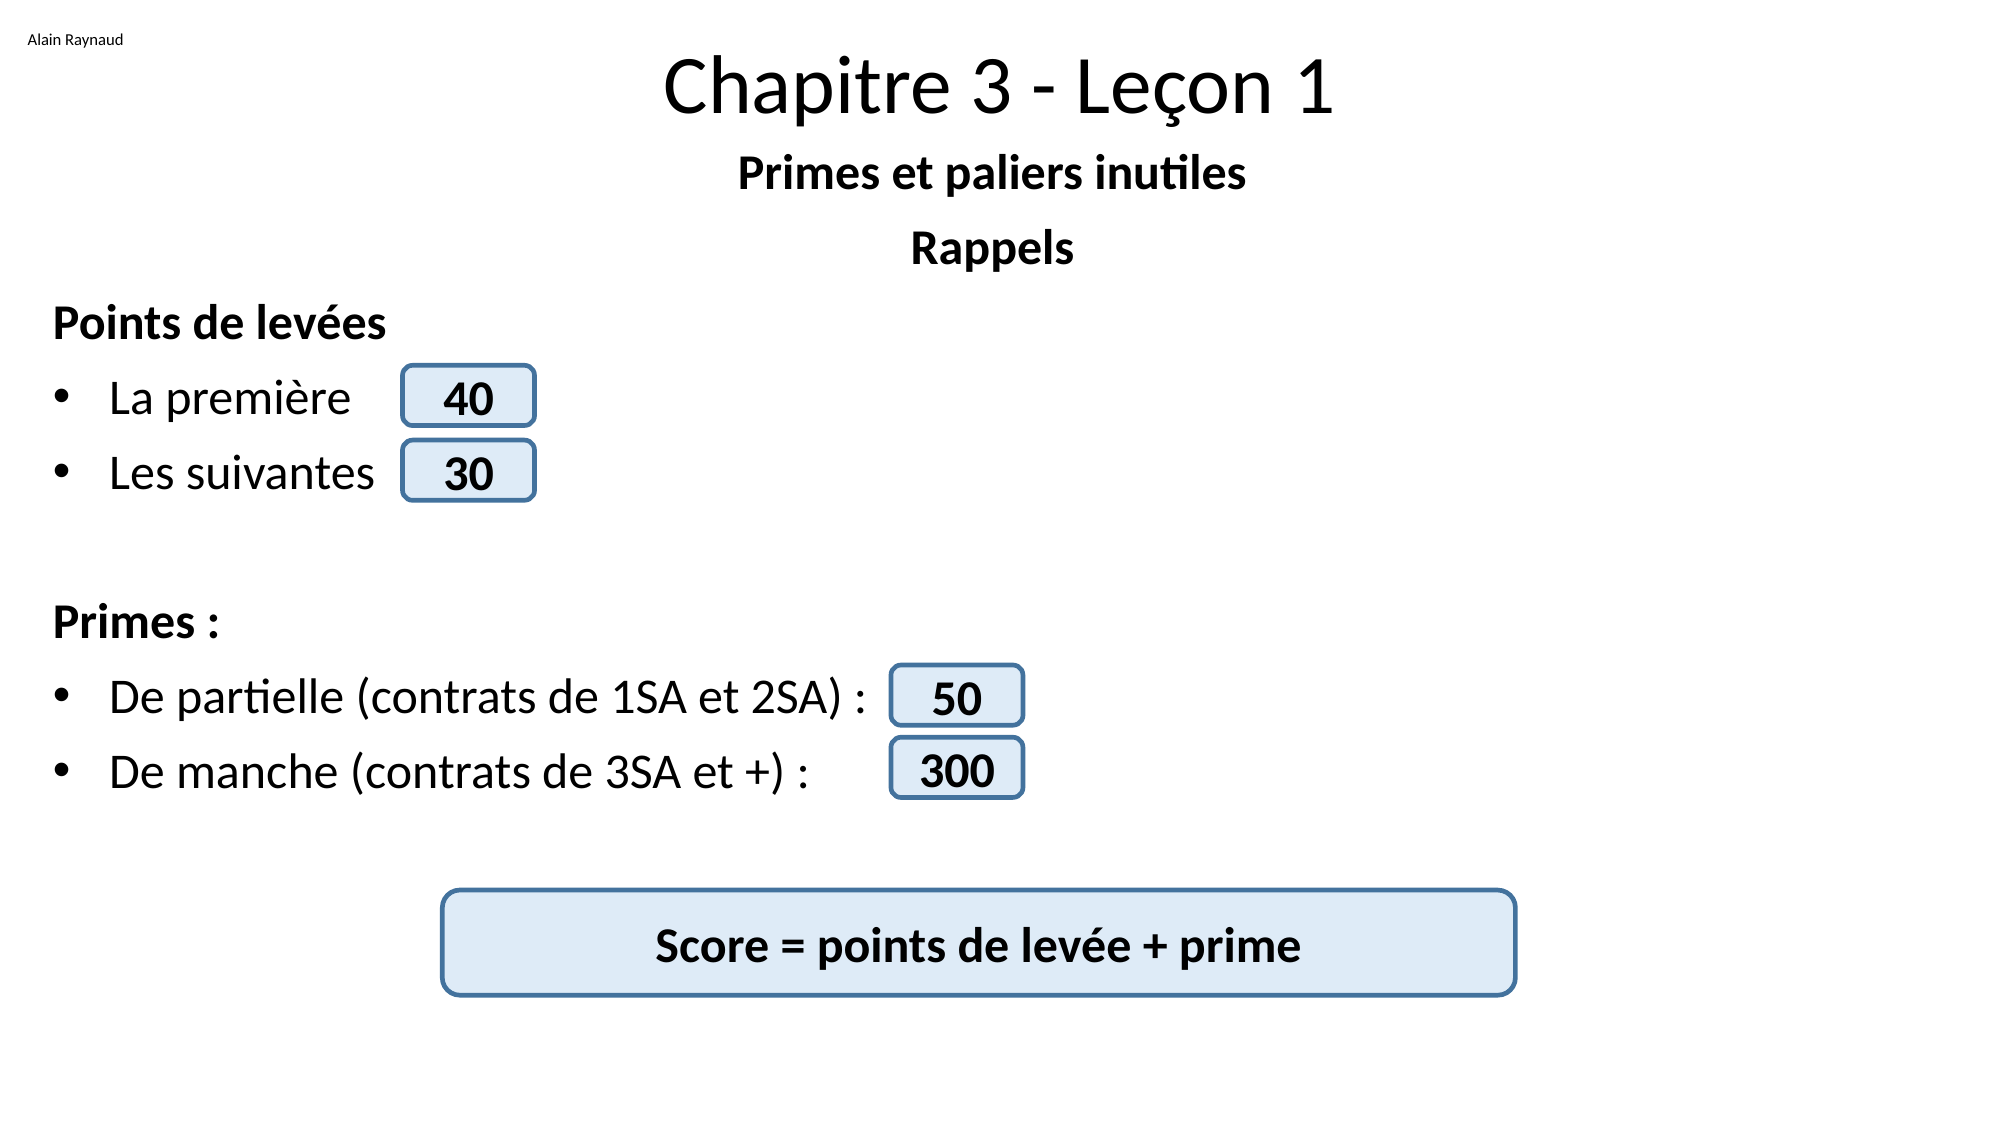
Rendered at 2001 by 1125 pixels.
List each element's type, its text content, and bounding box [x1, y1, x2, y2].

subtitle Primes et paliers inutiles Rappels Points de levées La première Les suivantes Primes : De partielle (contrats de 1SA et 2SA) : De manche (contrats de 3SA et +) : [37, 139, 1948, 1088]
text_box 300 [889, 736, 1025, 799]
title Chapitre 3 - Leçon 1 [249, 38, 1750, 139]
text_box 30 [401, 439, 536, 502]
text_box 50 [889, 663, 1025, 727]
text_box 40 [401, 364, 536, 427]
text_box Score = points de levée + prime [441, 888, 1517, 997]
text_box Alain Raynaud [12, 21, 147, 57]
